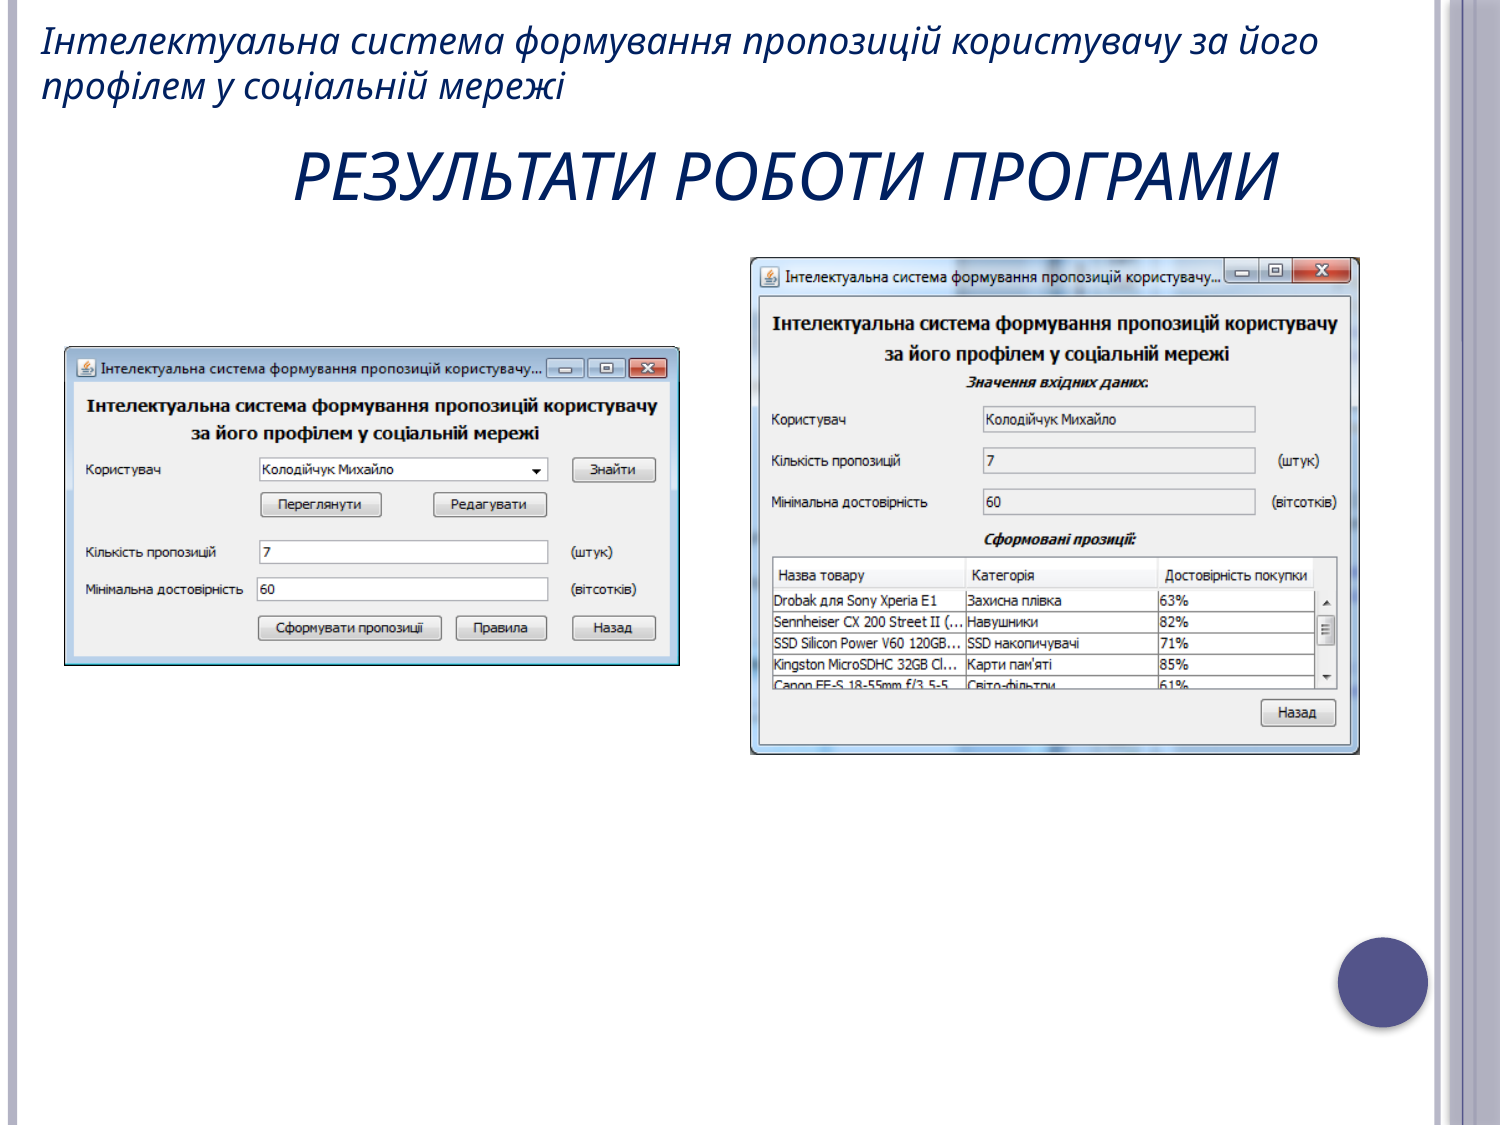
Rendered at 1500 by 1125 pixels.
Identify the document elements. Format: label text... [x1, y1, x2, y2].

title Результати роботи програми [171, 101, 1402, 221]
picture [64, 345, 680, 666]
text_box Інтелектуальна система формування пропозицій користувачу за його профілем у соціальній мережі [26, 42, 1456, 115]
picture [749, 256, 1360, 756]
